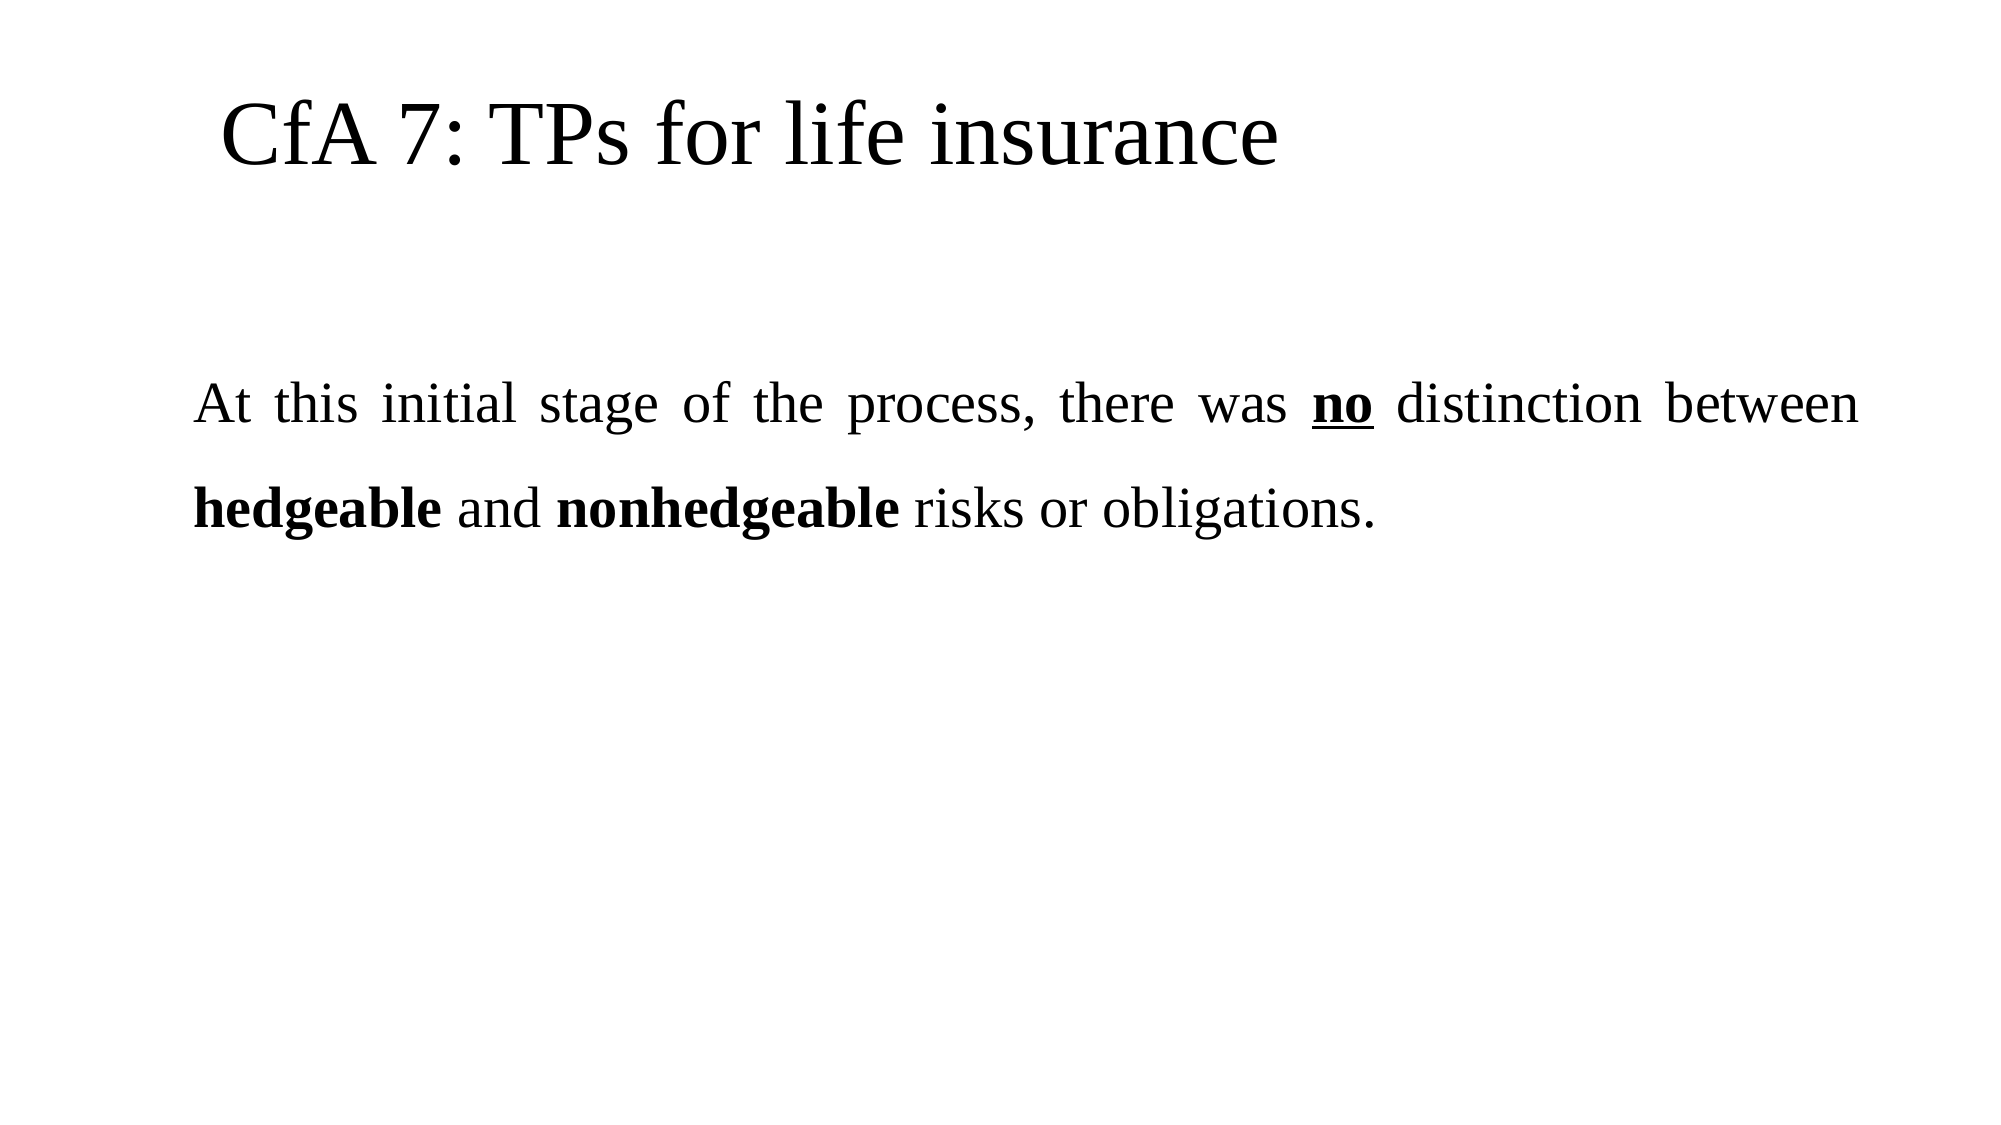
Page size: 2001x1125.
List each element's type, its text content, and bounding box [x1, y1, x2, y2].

title CfA 7: TPs for life insurance [205, 62, 1875, 208]
list At this initial stage of the process, there was no distinction between hedgeable and nonhedgeable risks or obligations. [178, 321, 1875, 912]
